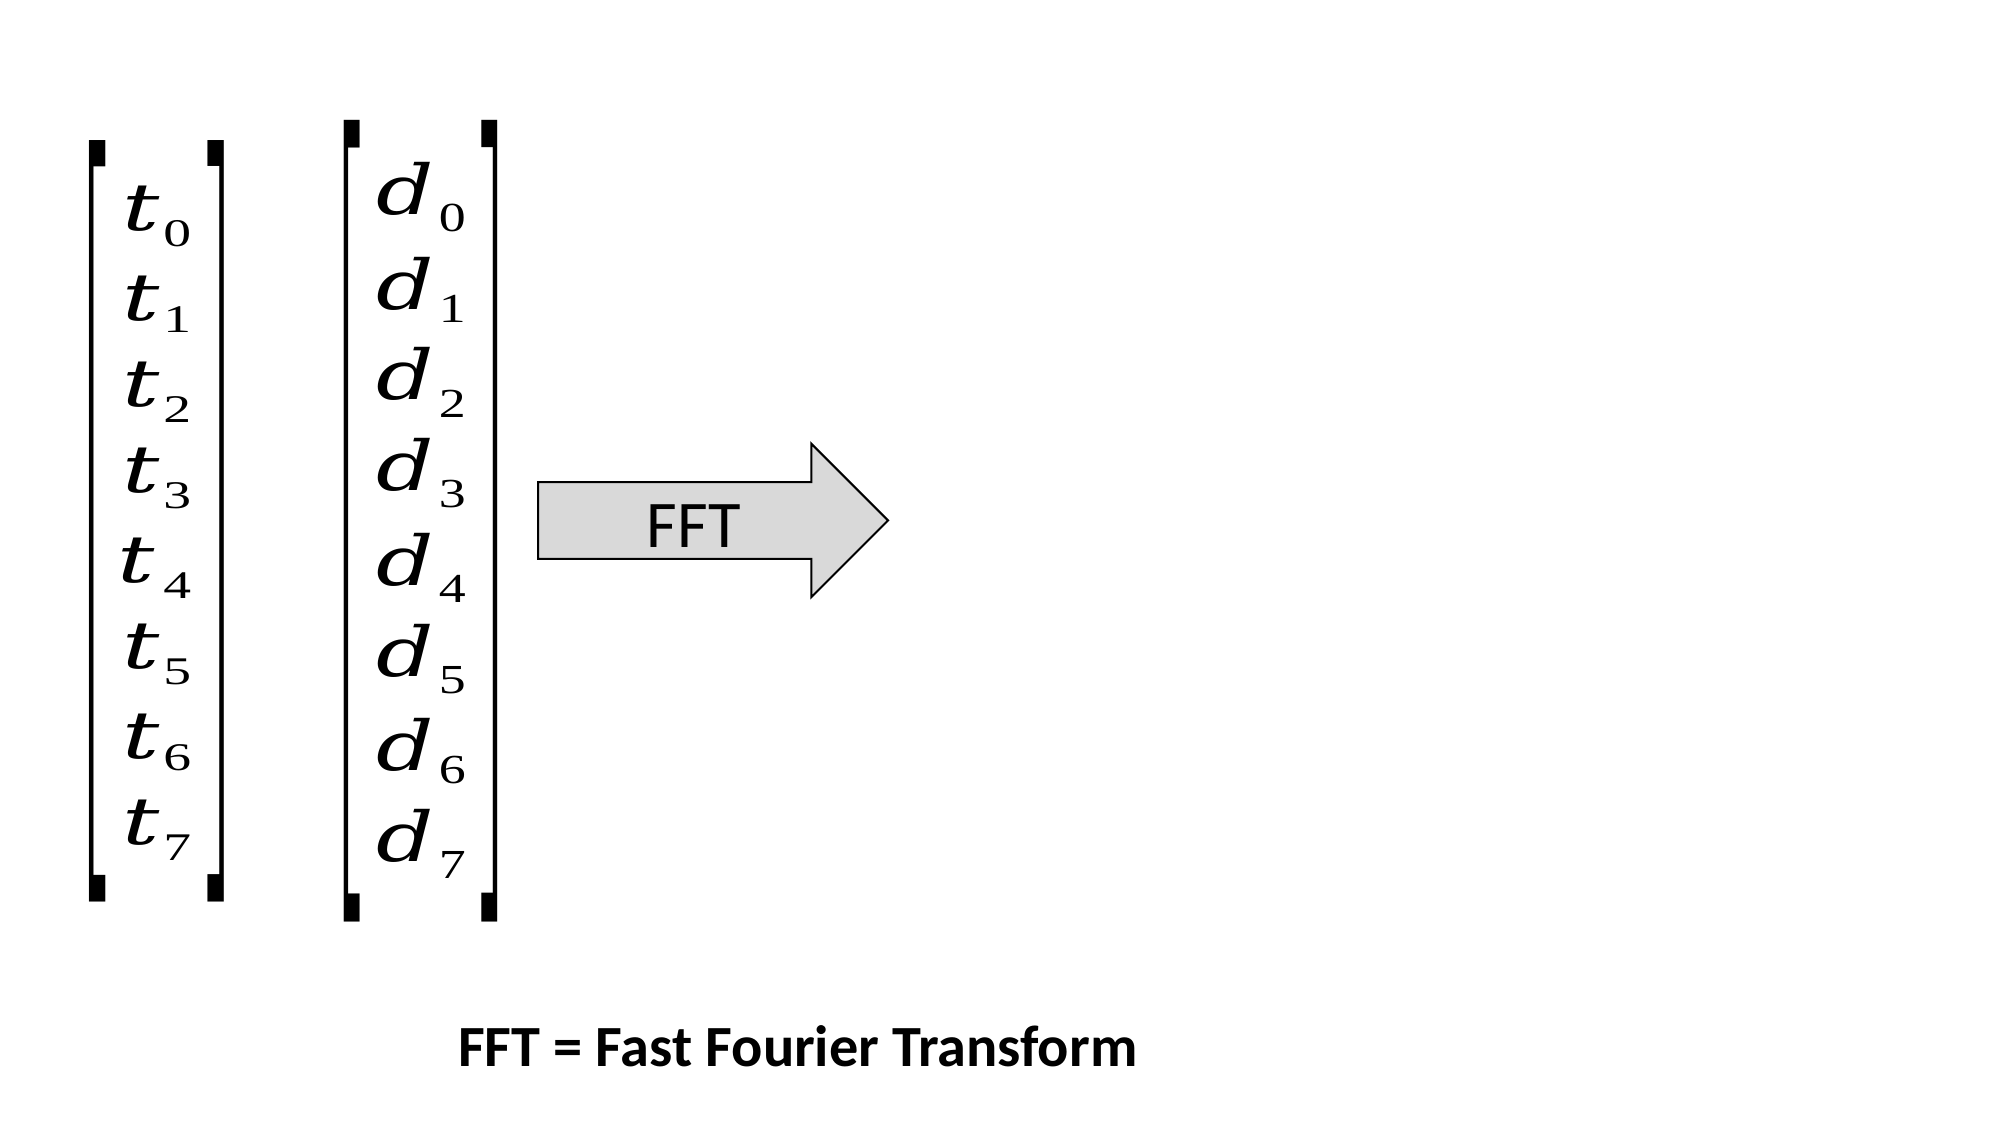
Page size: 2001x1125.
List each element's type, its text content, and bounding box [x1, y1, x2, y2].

text_box FFT [537, 441, 890, 600]
text_box FFT = Fast Fourier Transform [443, 1000, 1162, 1086]
